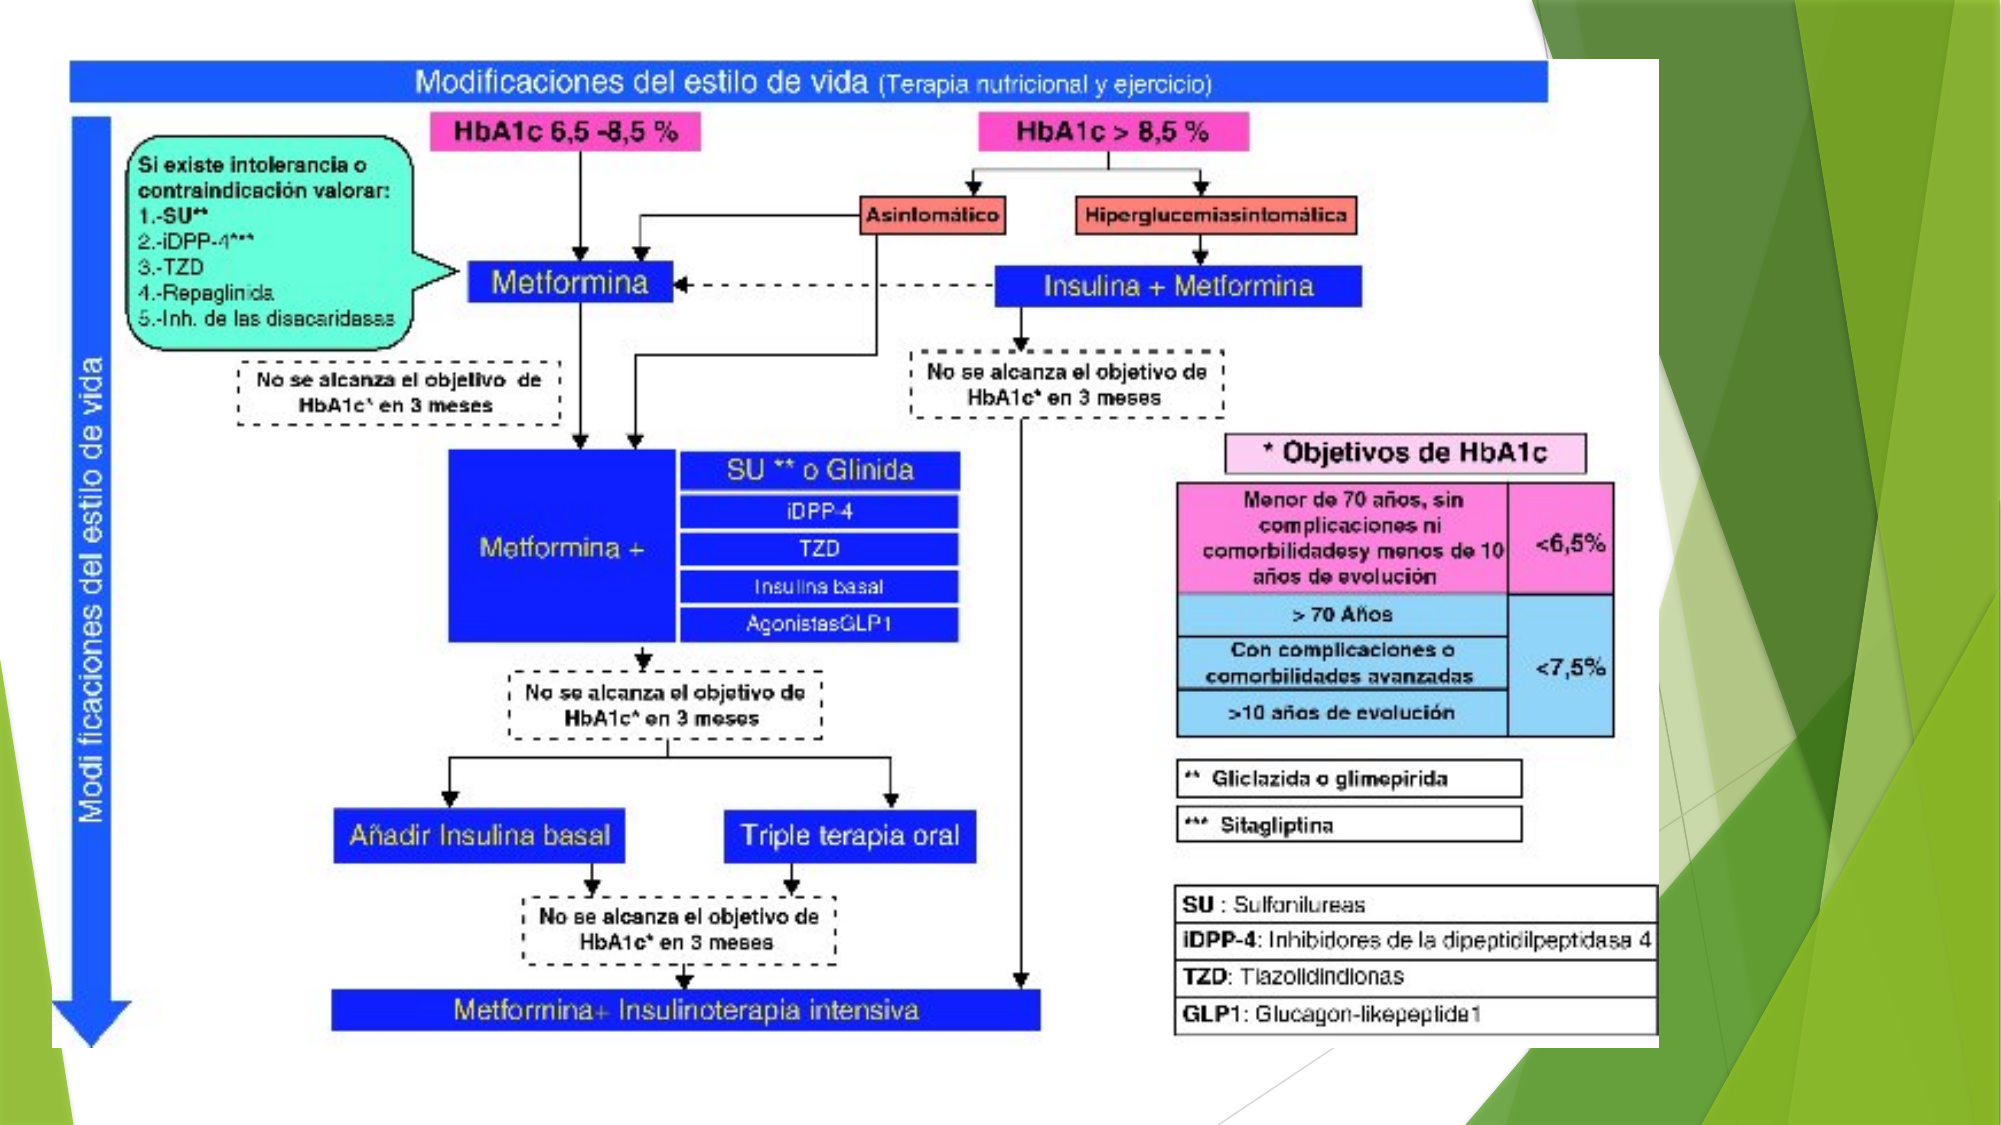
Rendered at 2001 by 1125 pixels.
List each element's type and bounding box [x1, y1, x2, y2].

list [52, 58, 1659, 1049]
